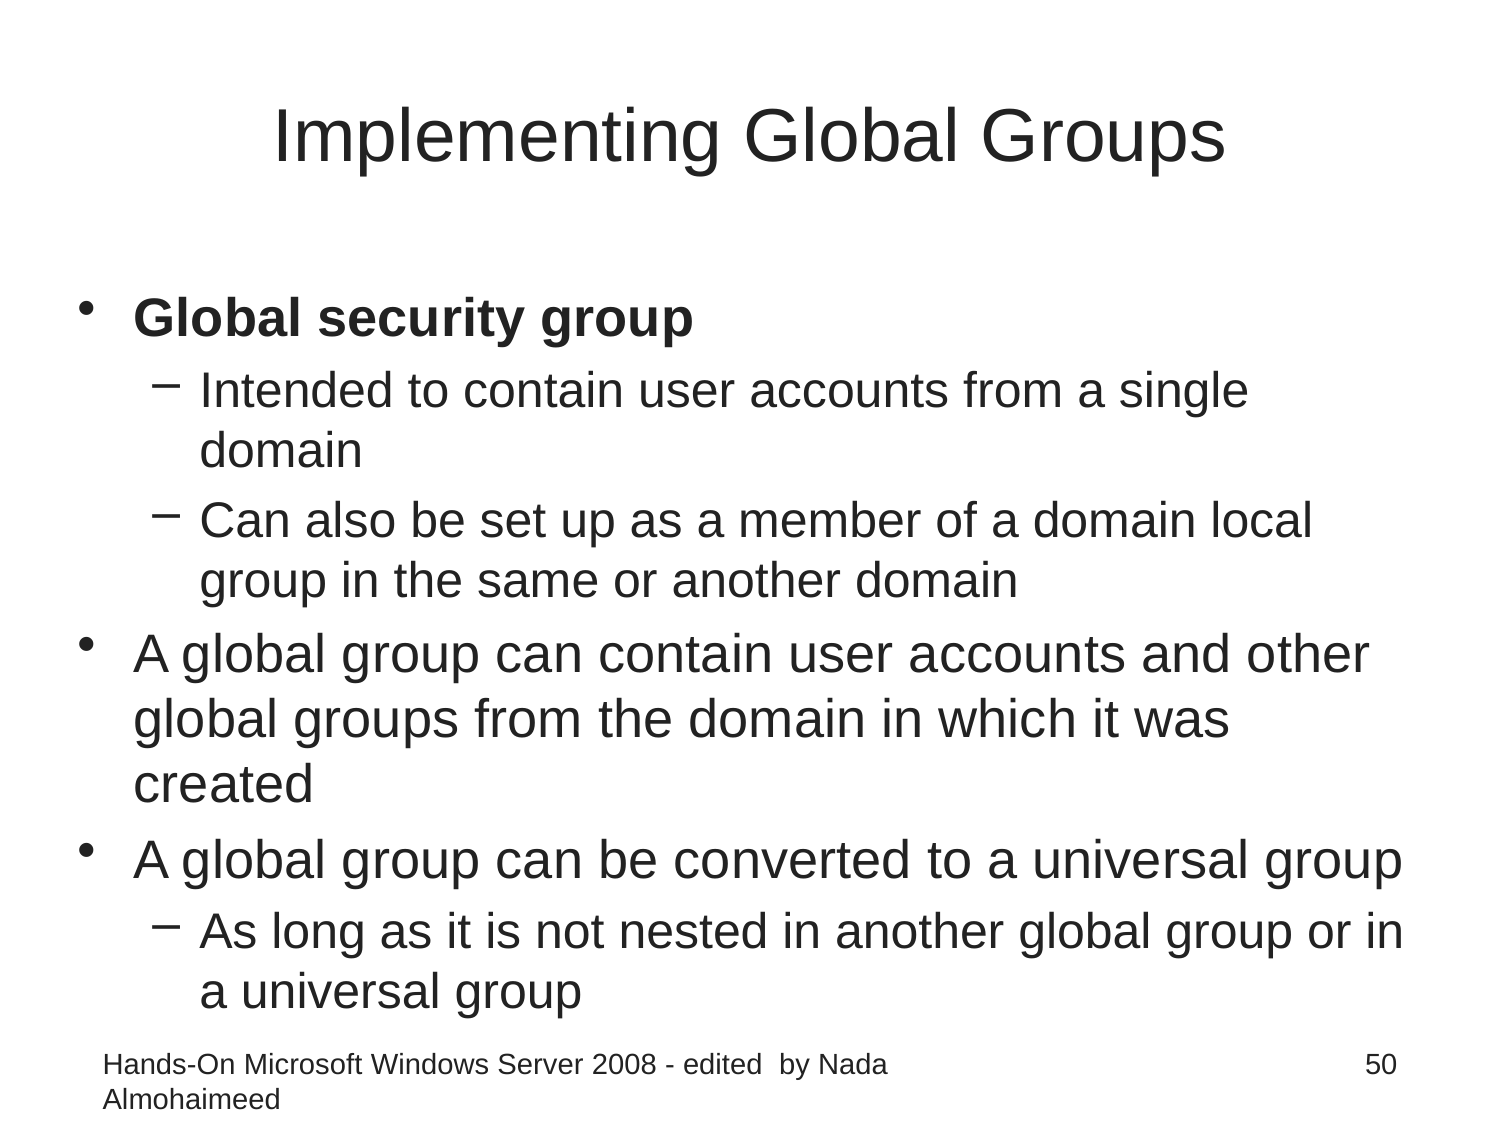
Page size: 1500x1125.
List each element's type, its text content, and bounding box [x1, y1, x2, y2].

footer Hands-On Microsoft Windows Server 2008 - edited by Nada Almohaimeed [87, 1037, 1051, 1101]
slide_number 50 [1074, 1037, 1413, 1101]
list Global security group Intended to contain user accounts from a single domain Can also be set up as a member of a domain local group in the same or another domain A global group can contain user accounts and other global groups from the domain in which it was created A global group can be converted to a universal group As long as it is not nested in another global group or in a universal group [62, 274, 1426, 1026]
title Implementing Global Groups [87, 37, 1413, 226]
